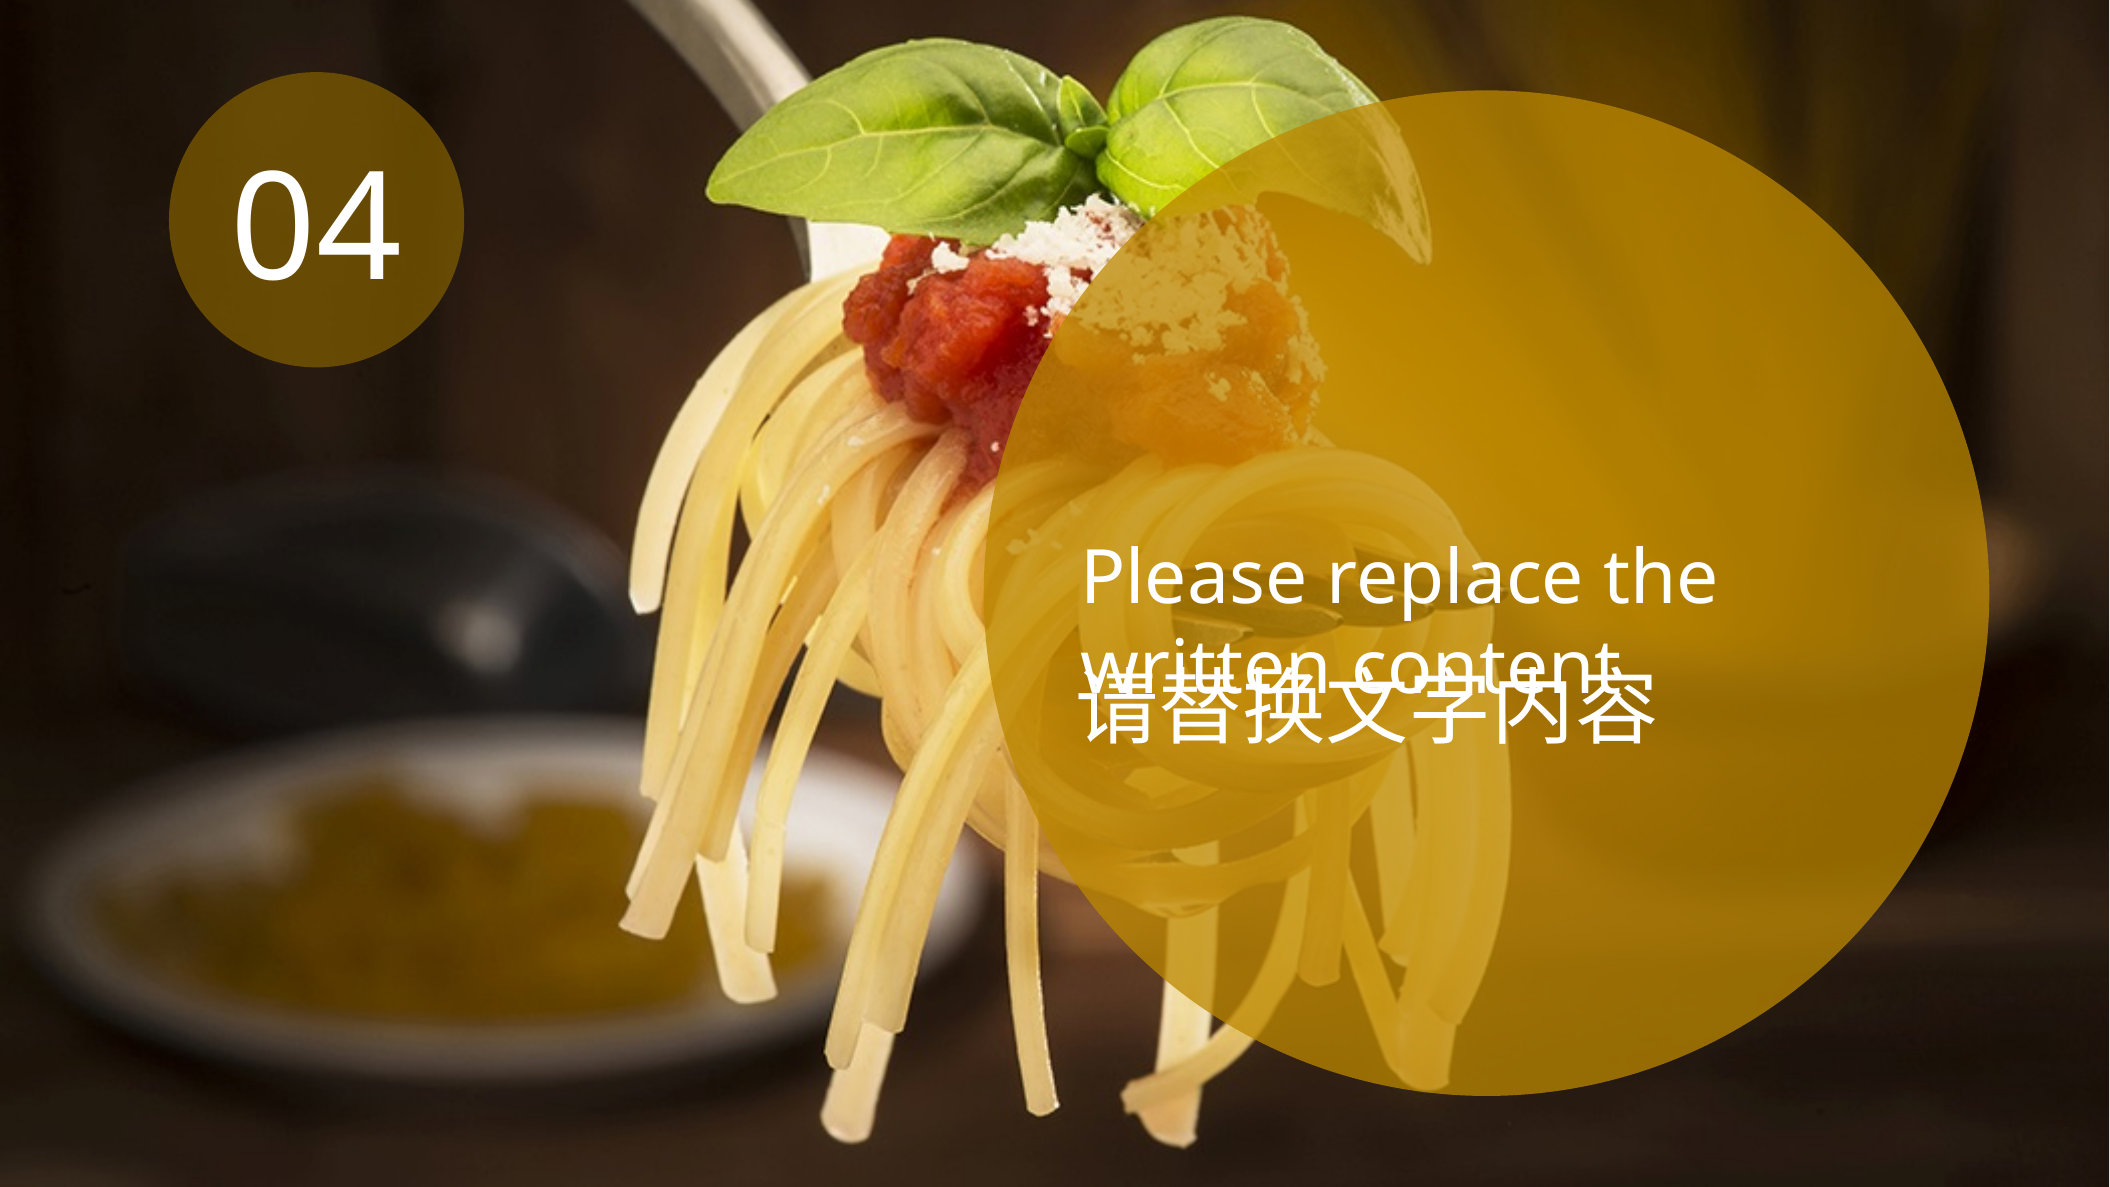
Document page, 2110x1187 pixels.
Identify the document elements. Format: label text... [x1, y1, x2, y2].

text_box 请替换文字内容 [1033, 627, 1673, 762]
text_box [0, 0, 2110, 1187]
text_box 04 [167, 71, 466, 369]
text_box Please replace the written content [1065, 521, 1973, 716]
text_box [982, 89, 1991, 1097]
